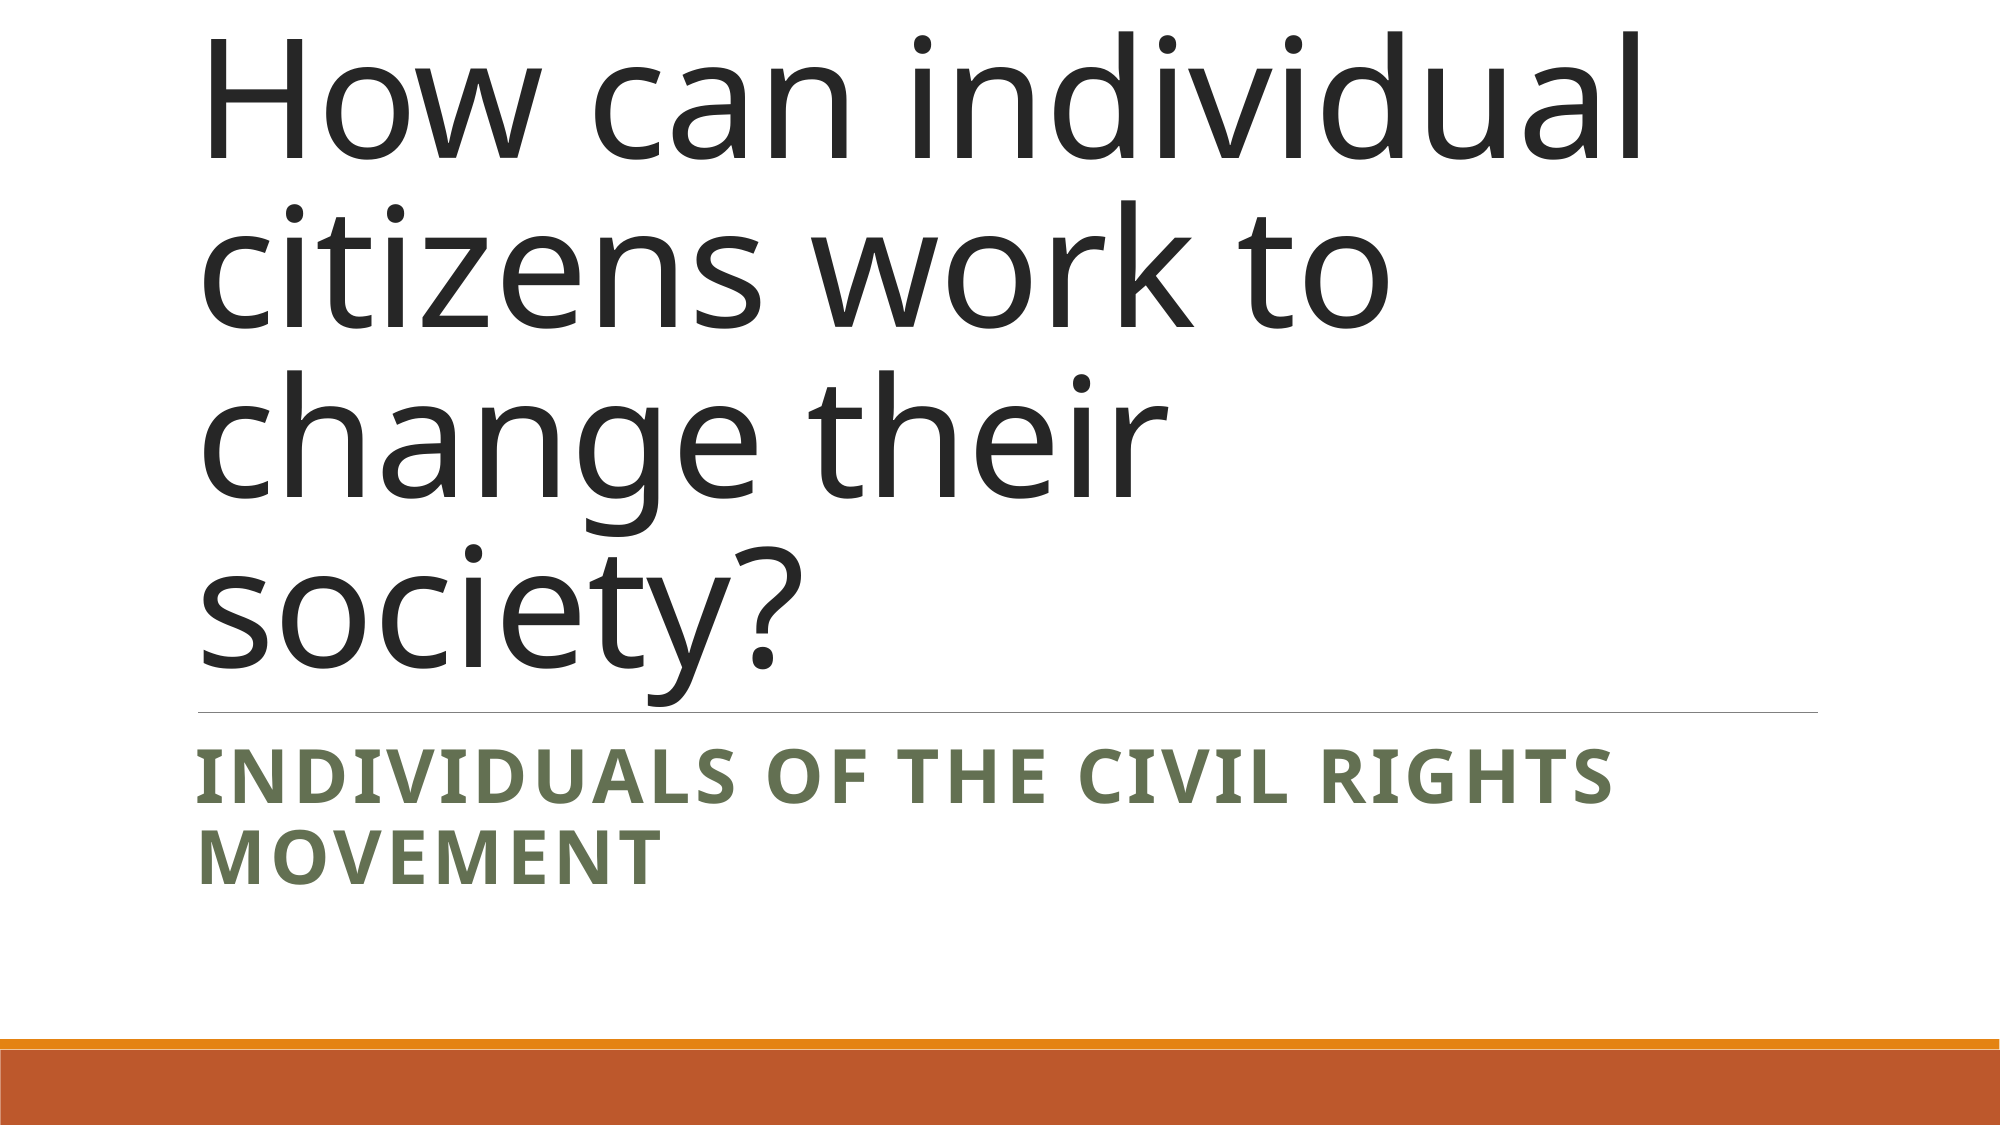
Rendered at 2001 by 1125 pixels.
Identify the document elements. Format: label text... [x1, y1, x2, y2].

subtitle Individuals of the civil rights movement [180, 730, 1831, 919]
title How can individual citizens work to change their society? [180, 124, 1830, 710]
